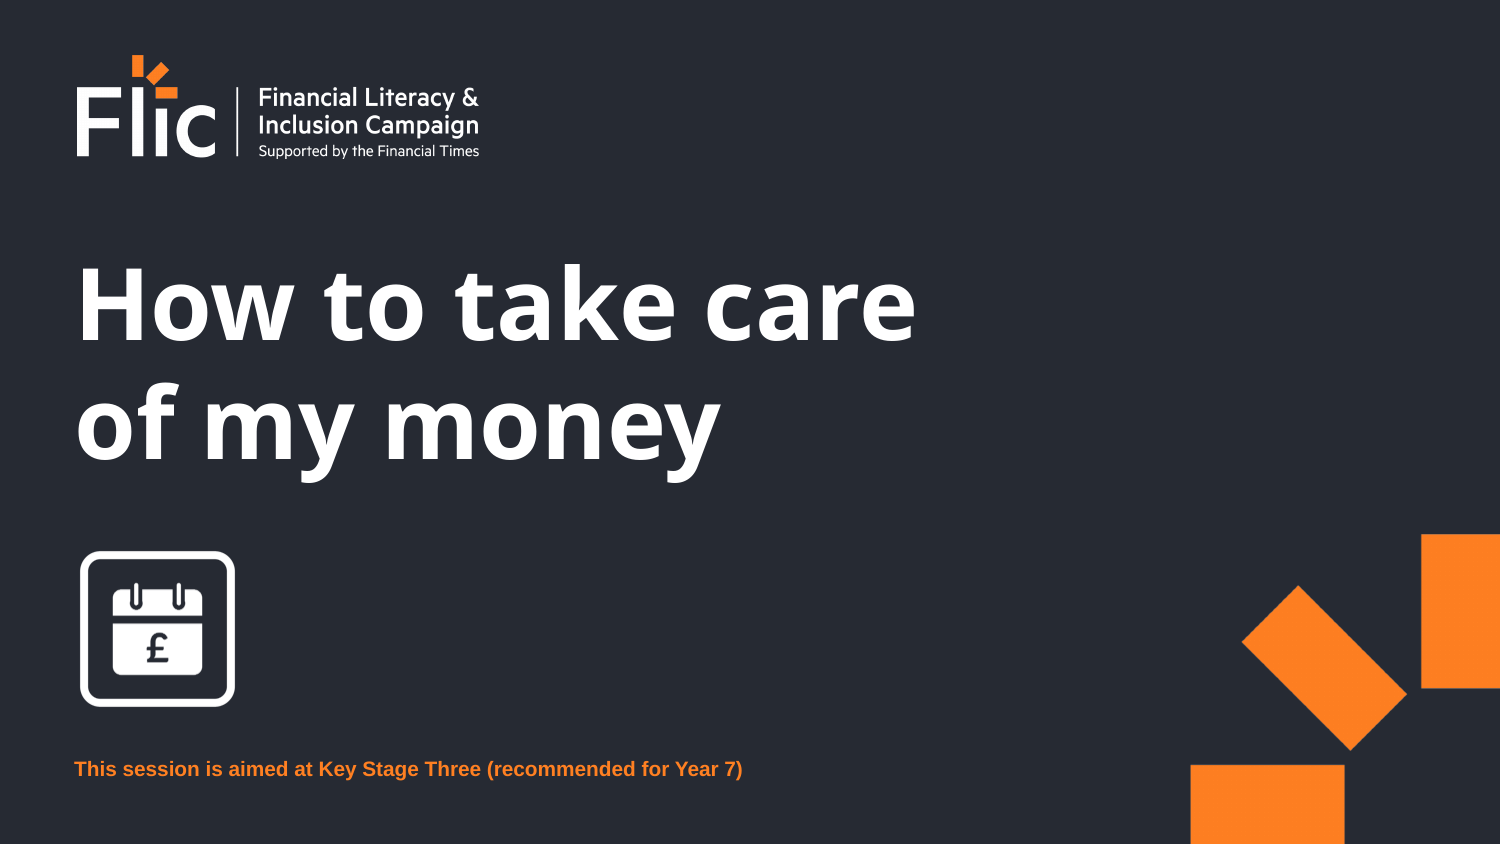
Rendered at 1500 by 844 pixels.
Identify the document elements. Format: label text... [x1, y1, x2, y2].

picture [70, 542, 245, 716]
text_box This session is aimed at Key Stage Three (recommended for Year 7) [59, 743, 1156, 794]
picture [1191, 535, 1500, 844]
picture [77, 55, 479, 159]
title How to take care of my money [59, 205, 1023, 515]
